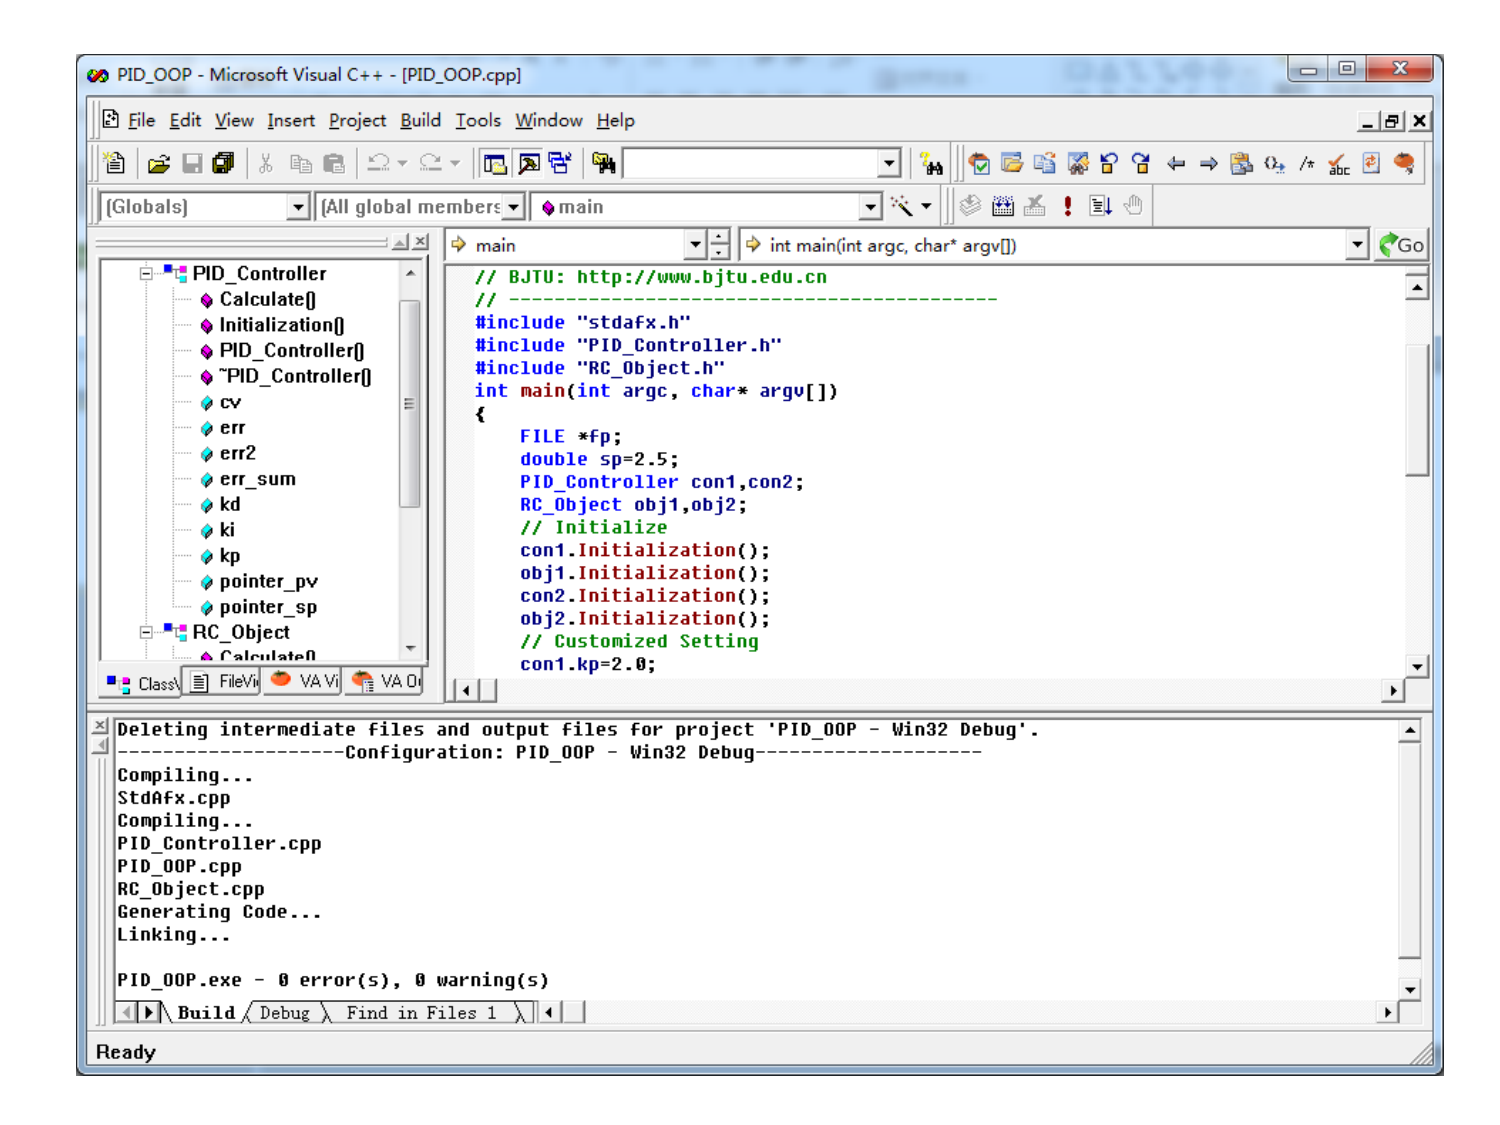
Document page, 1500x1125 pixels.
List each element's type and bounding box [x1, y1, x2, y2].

picture [76, 54, 1444, 1077]
